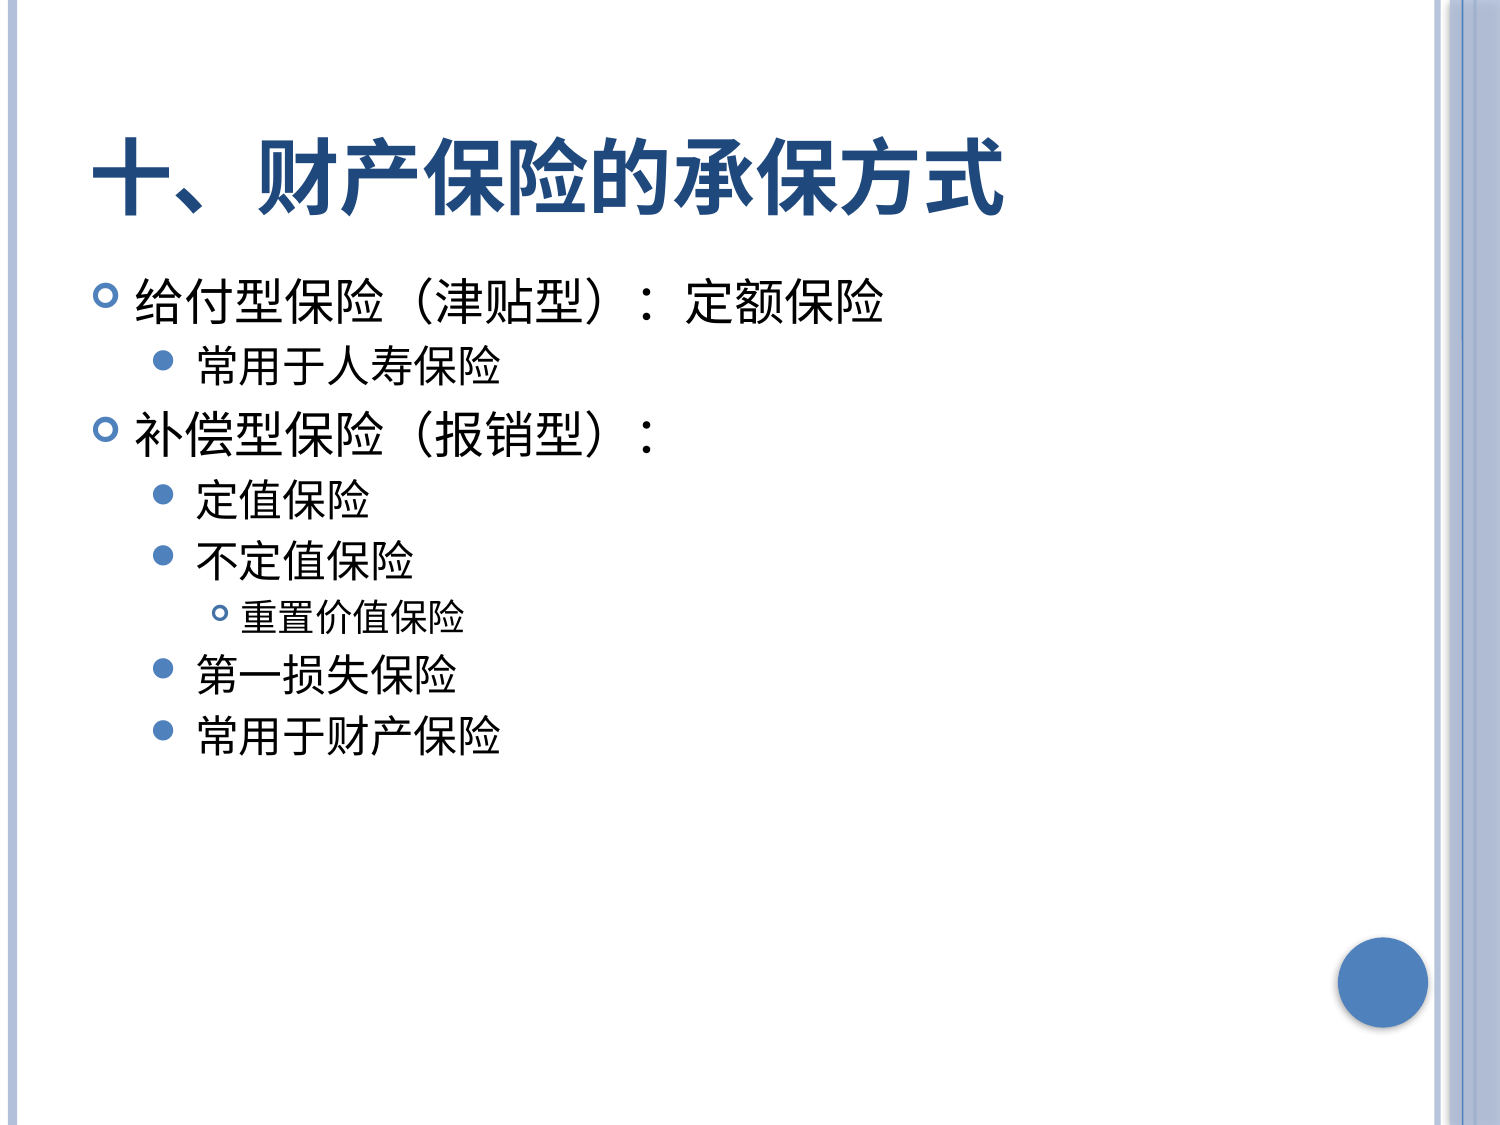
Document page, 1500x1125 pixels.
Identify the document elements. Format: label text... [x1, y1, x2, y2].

list 给付型保险（津贴型）：定额保险 常用于人寿保险 补偿型保险（报销型）： 定值保险 不定值保险 重置价值保险 第一损失保险 常用于财产保险 [74, 262, 1301, 1063]
title 十、财产保险的承保方式 [75, 45, 1300, 233]
